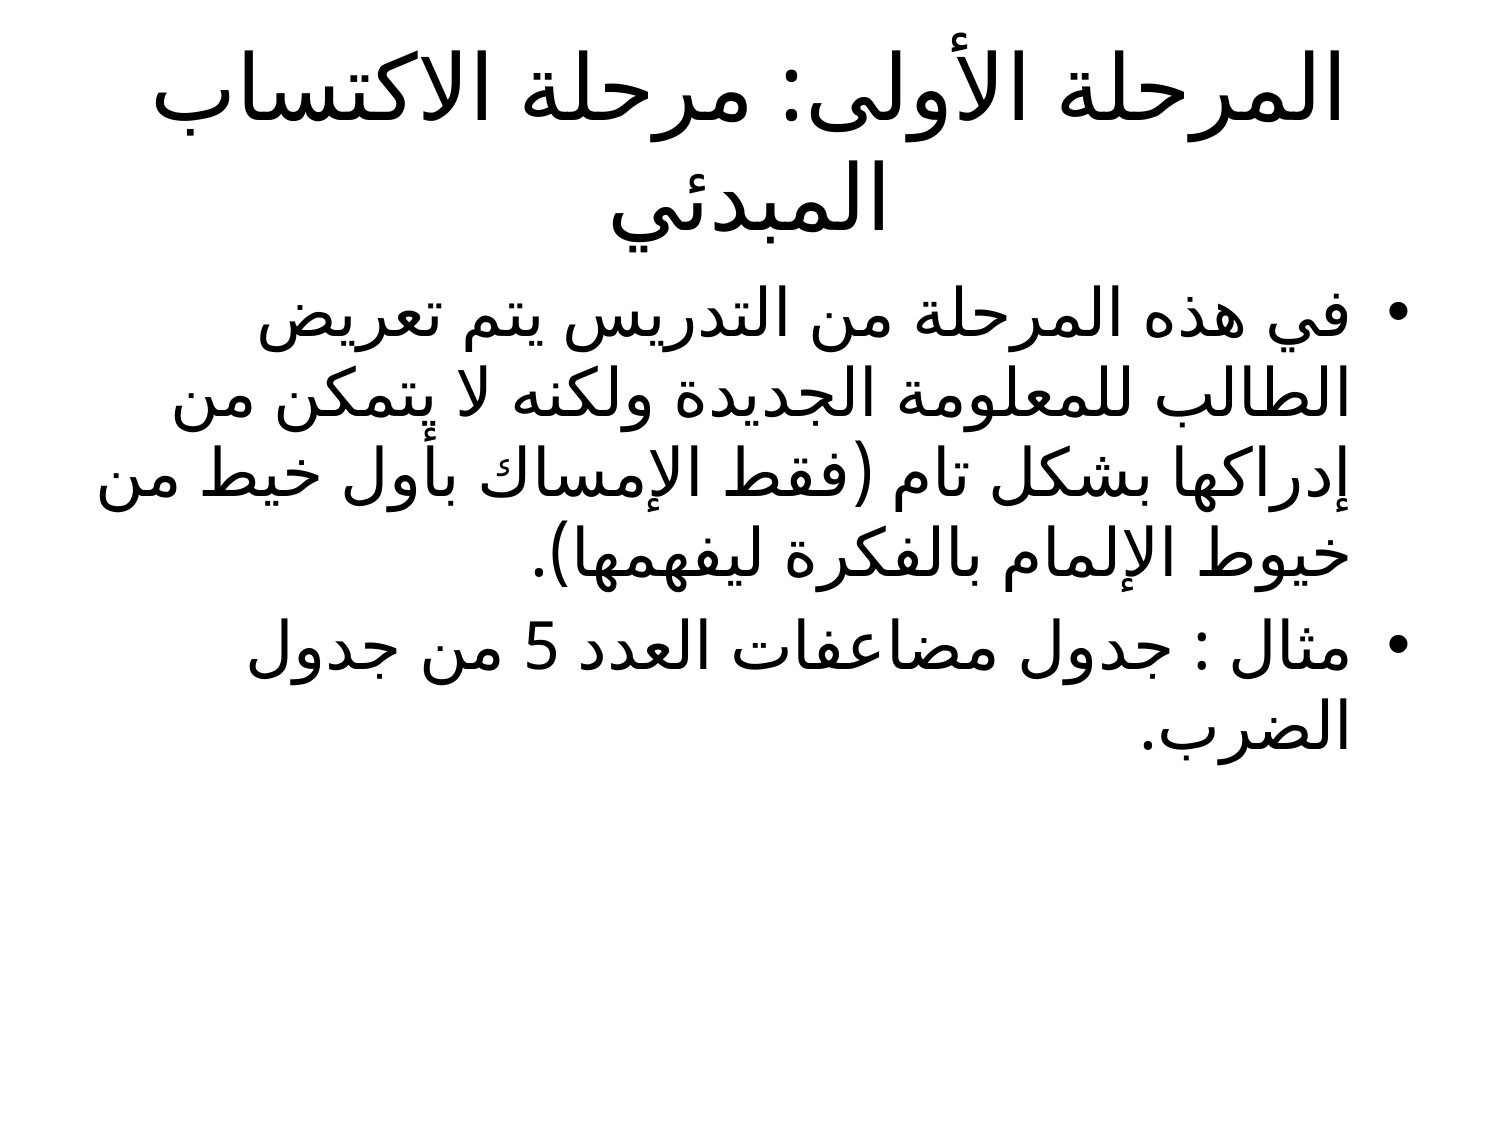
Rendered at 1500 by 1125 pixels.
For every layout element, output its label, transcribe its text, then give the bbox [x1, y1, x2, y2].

list في هذه المرحلة من التدريس يتم تعريض الطالب للمعلومة الجديدة ولكنه لا يتمكن من إدراكها بشكل تام (فقط الإمساك بأول خيط من خيوط الإلمام بالفكرة ليفهمها). مثال : جدول مضاعفات العدد 5 من جدول الضرب. [75, 262, 1425, 1005]
title المرحلة الأولى: مرحلة الاكتساب المبدئي [75, 45, 1425, 233]
